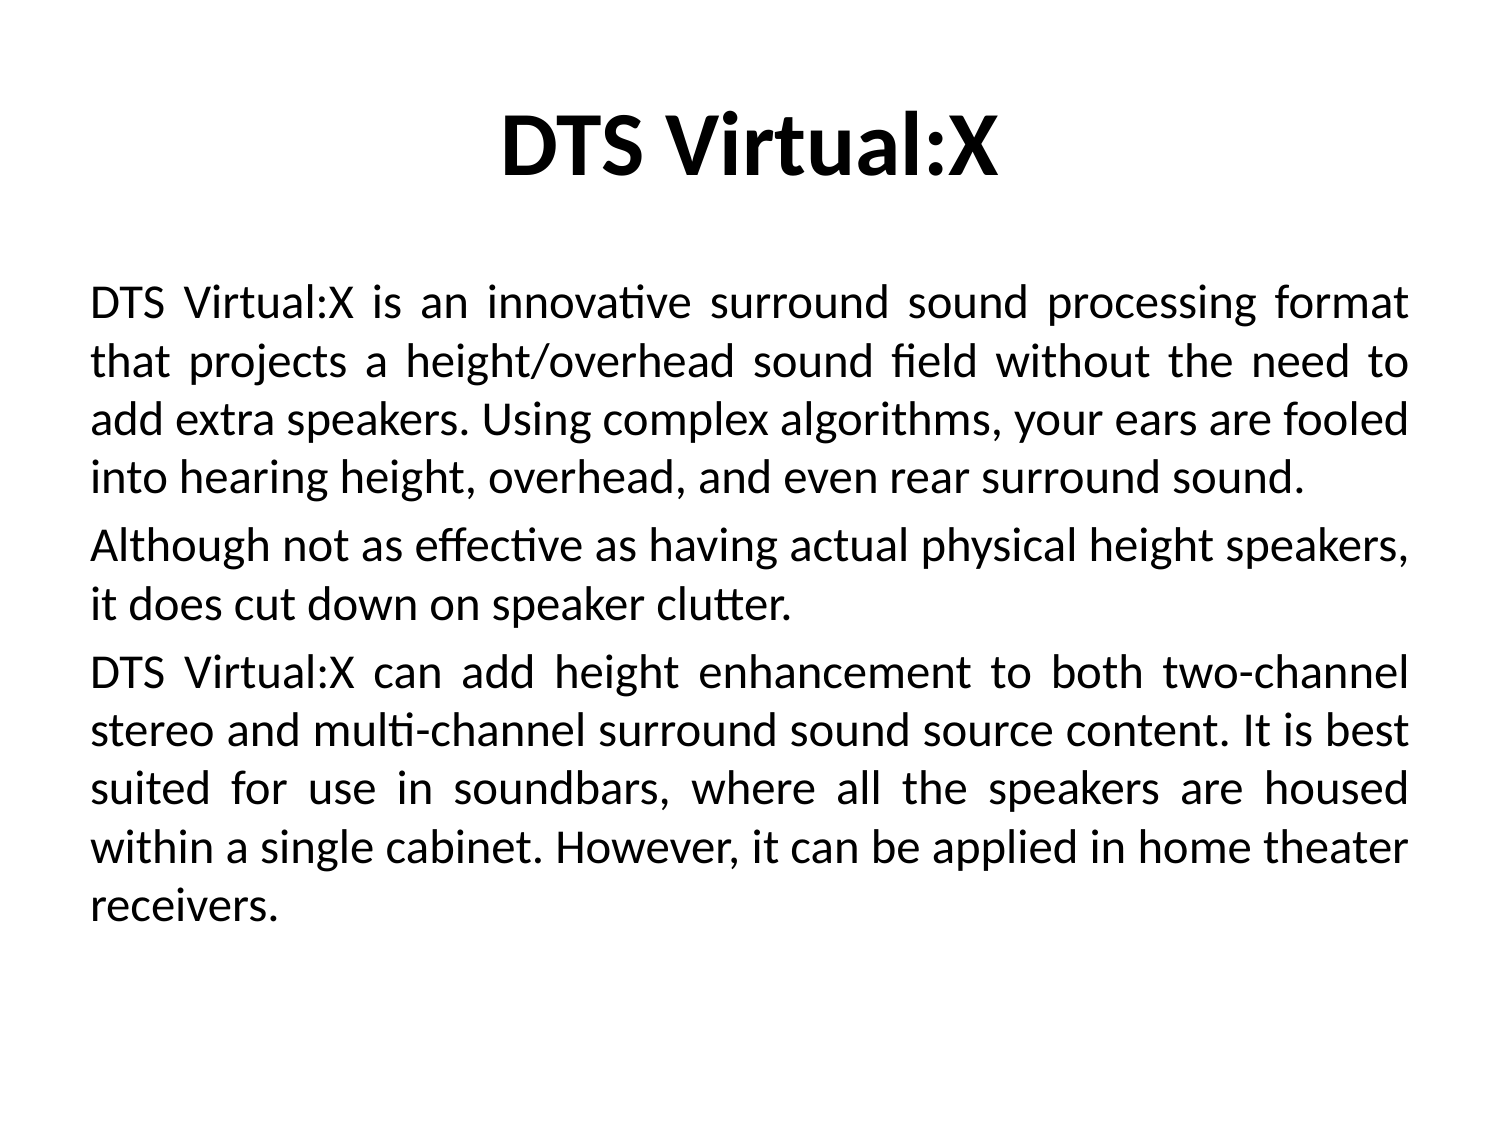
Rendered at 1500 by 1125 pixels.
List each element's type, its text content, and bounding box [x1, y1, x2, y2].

list DTS Virtual:X is an innovative surround sound processing format that projects a height/overhead sound field without the need to add extra speakers. Using complex algorithms, your ears are fooled into hearing height, overhead, and even rear surround sound. Although not as effective as having actual physical height speakers, it does cut down on speaker clutter. DTS Virtual:X can add height enhancement to both two-channel stereo and multi-channel surround sound source content. It is best suited for use in soundbars, where all the speakers are housed within a single cabinet. However, it can be applied in home theater receivers. [75, 262, 1425, 1005]
title DTS Virtual:X [75, 45, 1425, 233]
